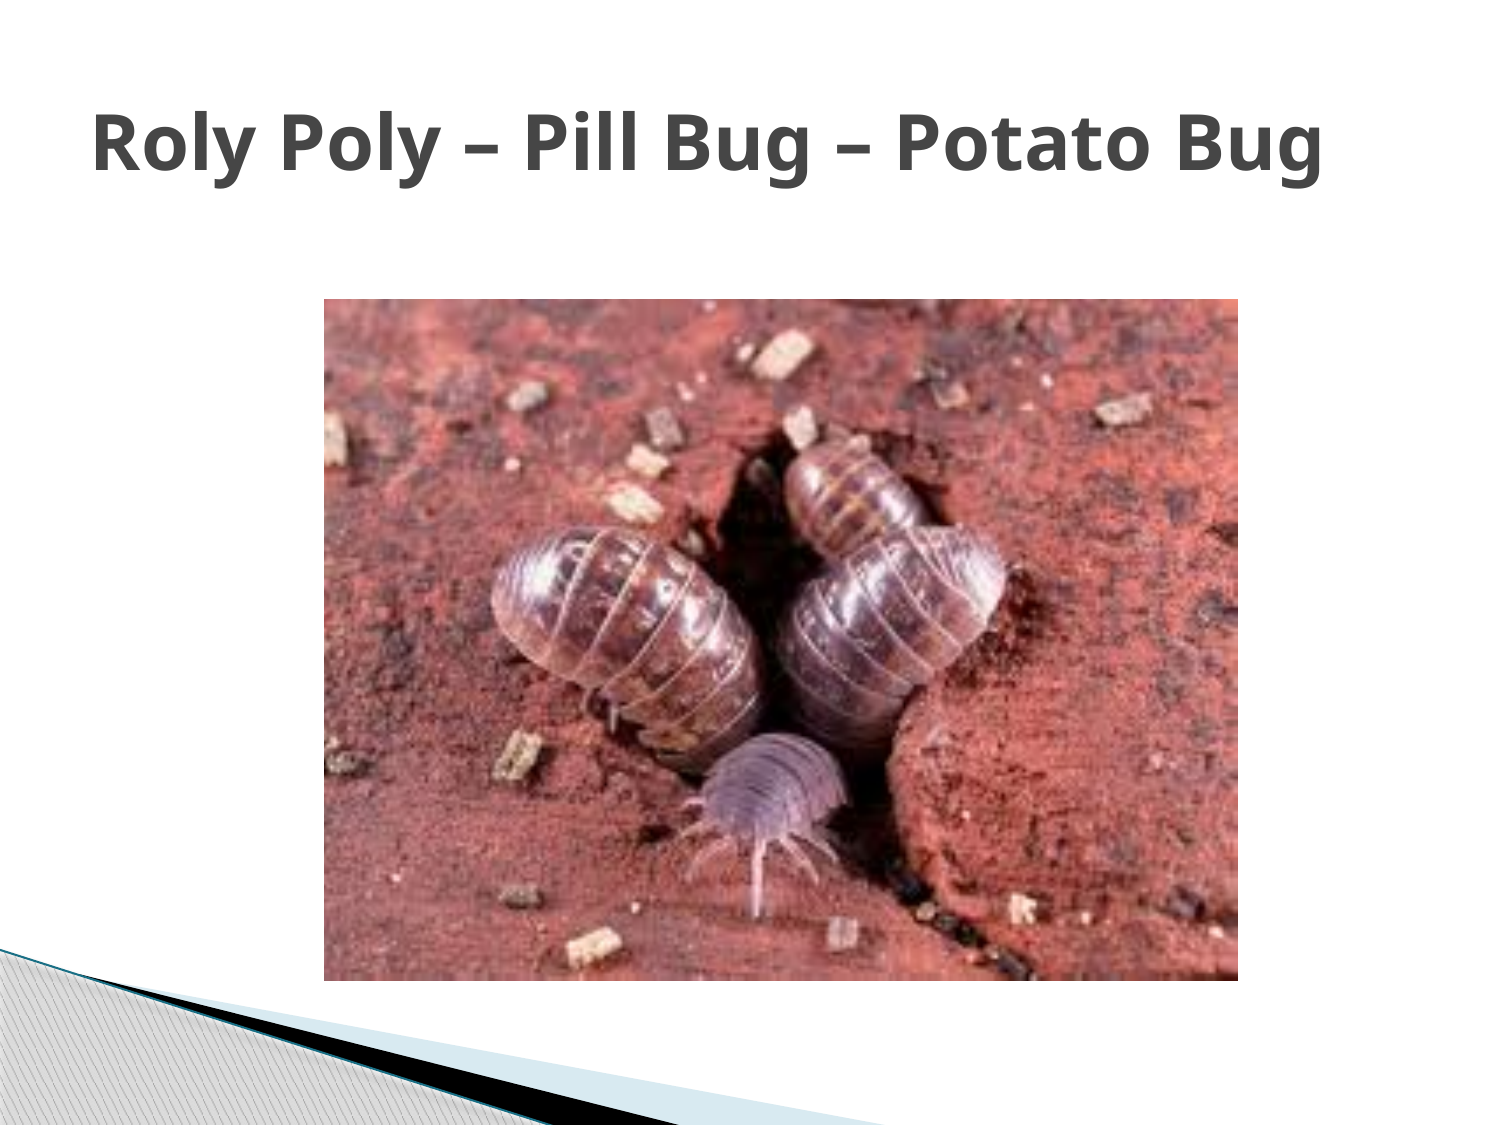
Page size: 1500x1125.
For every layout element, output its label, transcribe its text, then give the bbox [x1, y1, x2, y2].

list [324, 299, 1238, 982]
title Roly Poly – Pill Bug – Potato Bug [75, 45, 1425, 233]
